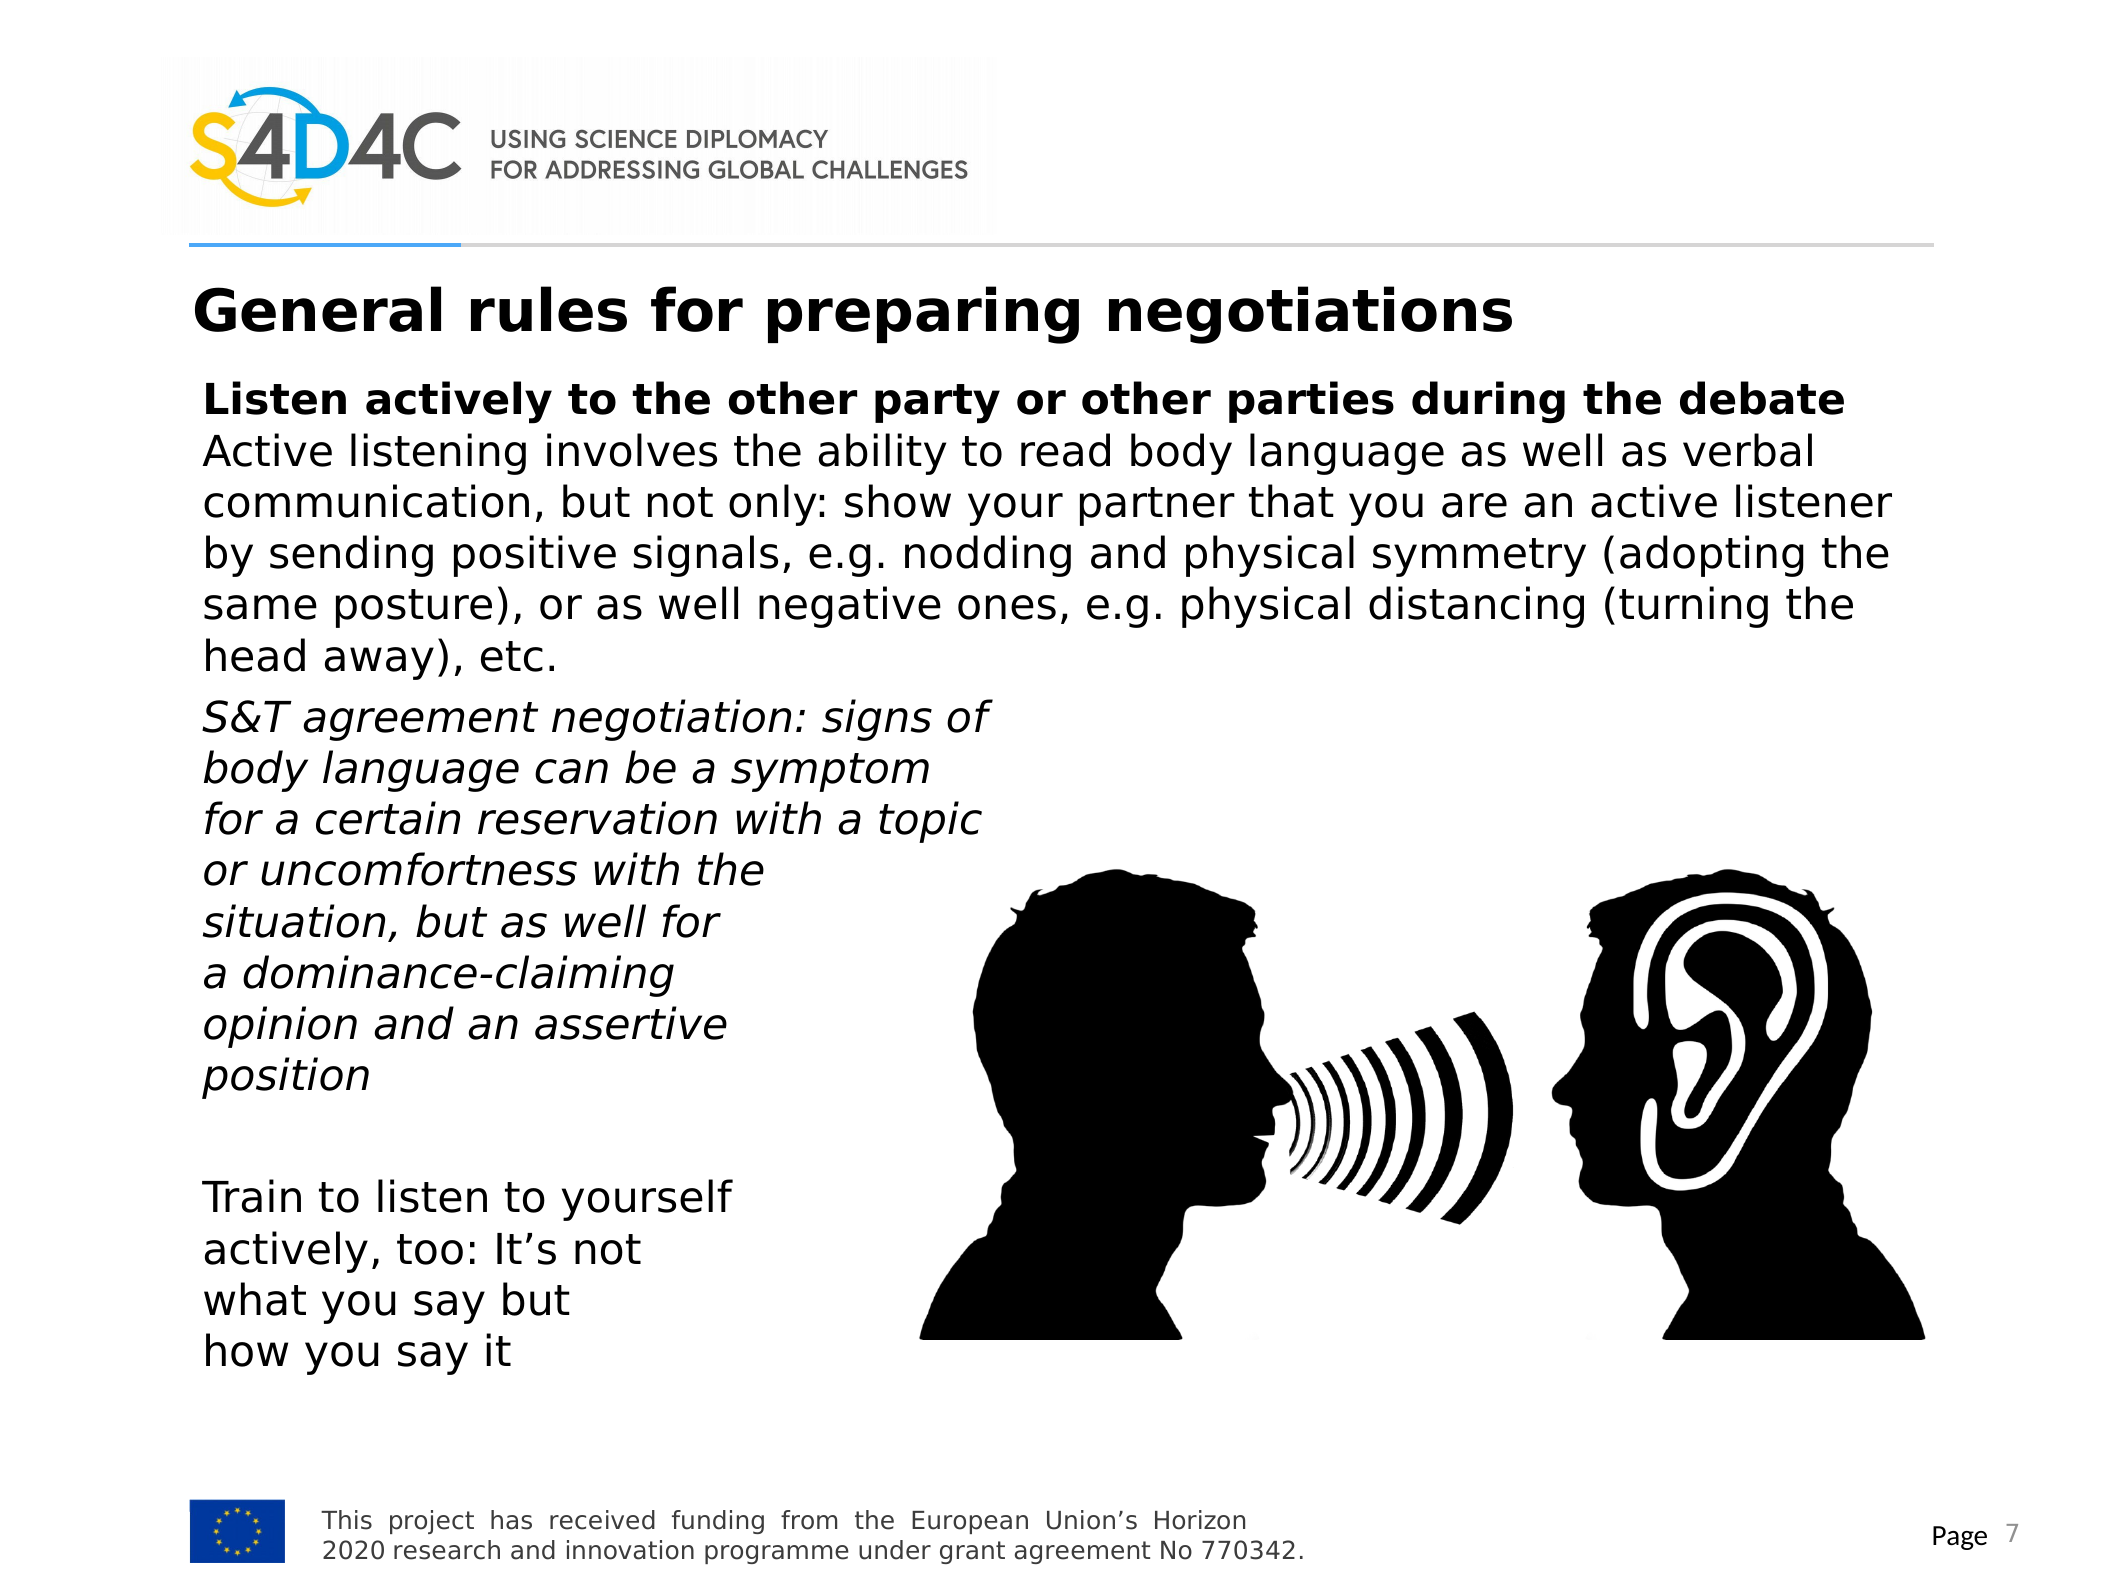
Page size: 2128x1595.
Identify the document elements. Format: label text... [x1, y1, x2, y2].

picture [161, 57, 997, 235]
slide_number 7 [1531, 1517, 2021, 1548]
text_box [189, 372, 1944, 1388]
text_box General rules for preparing negotiations [189, 273, 1914, 344]
picture [189, 1499, 285, 1563]
footer This project has received funding from the European Union’s Horizon 2020 research and innovation programme under grant agreement No 770342. [319, 1504, 1328, 1564]
